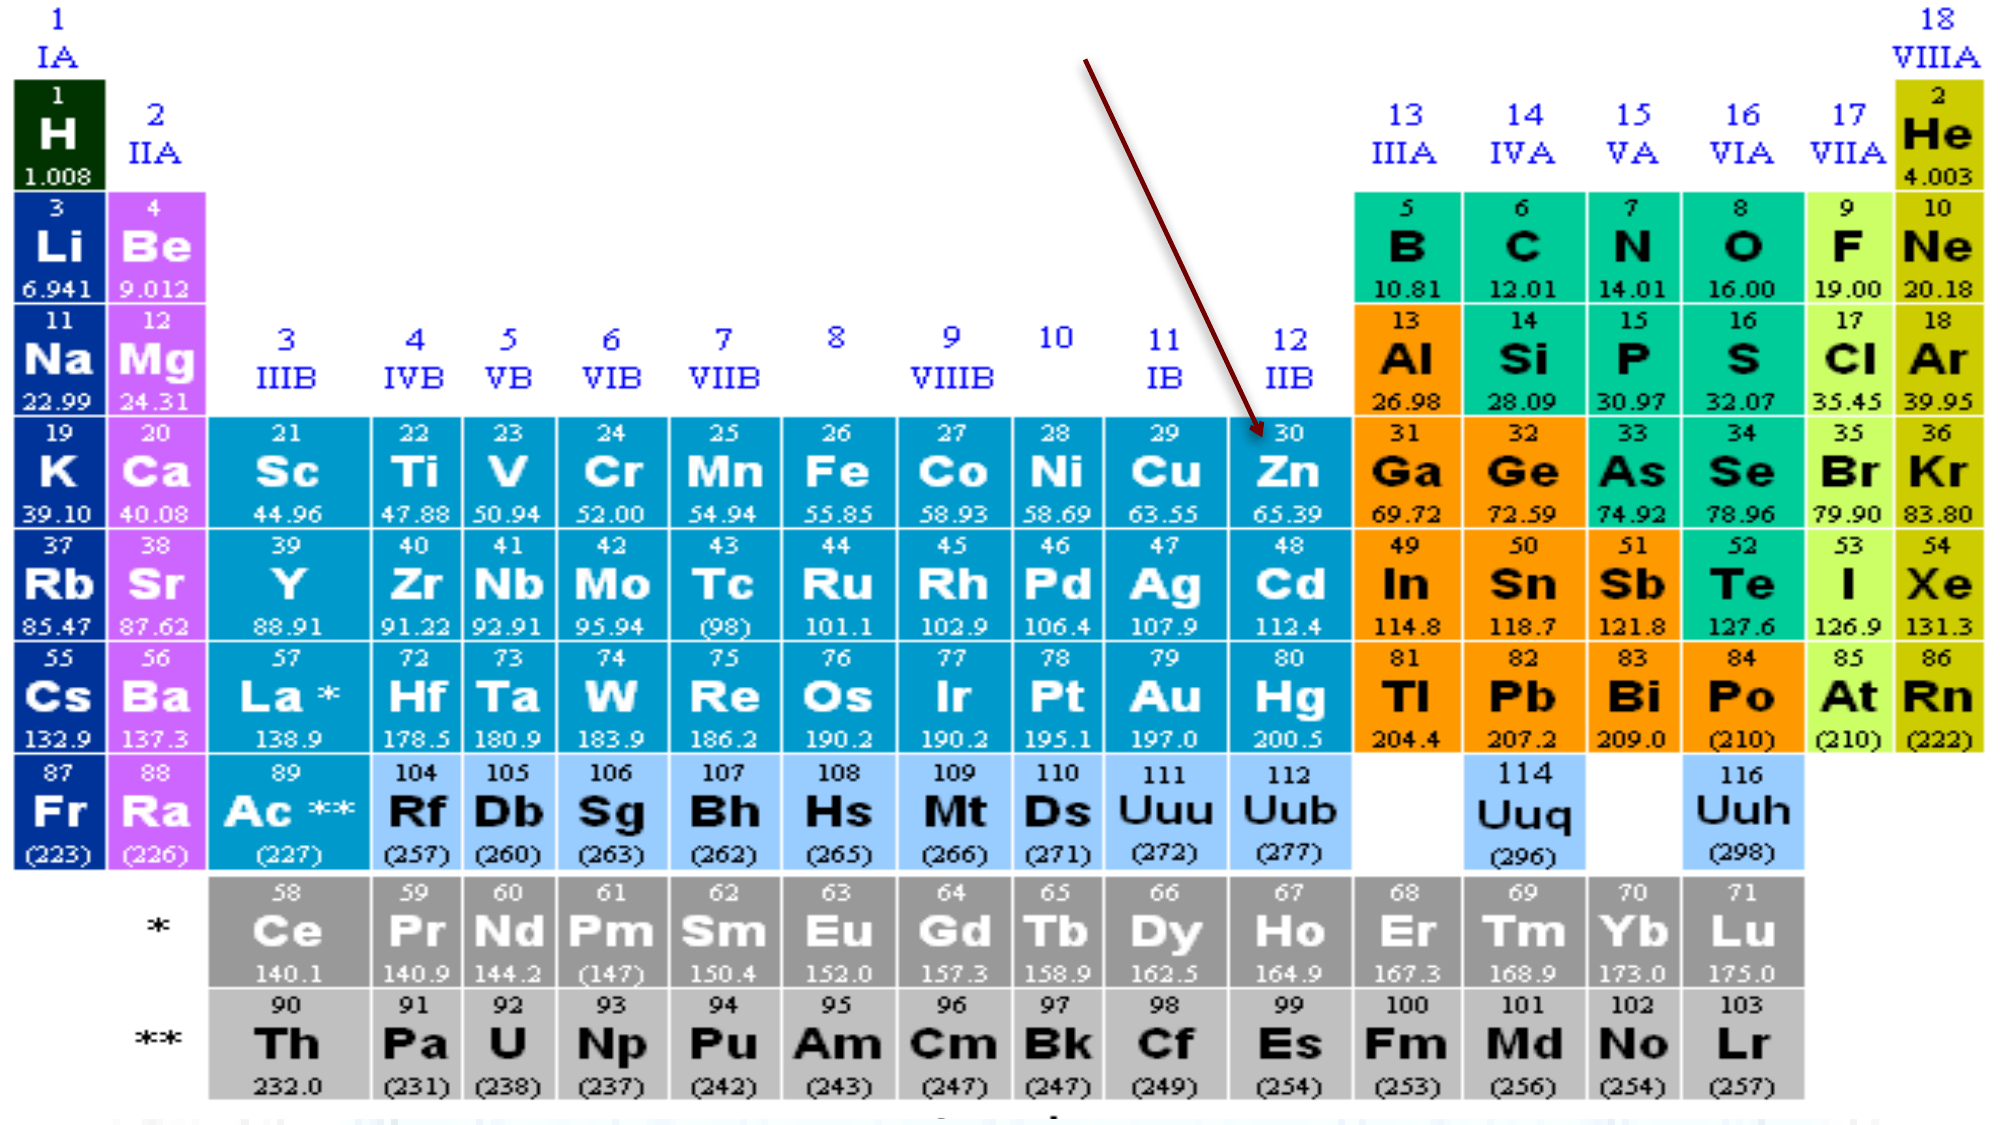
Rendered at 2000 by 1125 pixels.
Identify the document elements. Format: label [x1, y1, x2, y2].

text_box [1084, 58, 1263, 439]
picture [0, 0, 2000, 1125]
